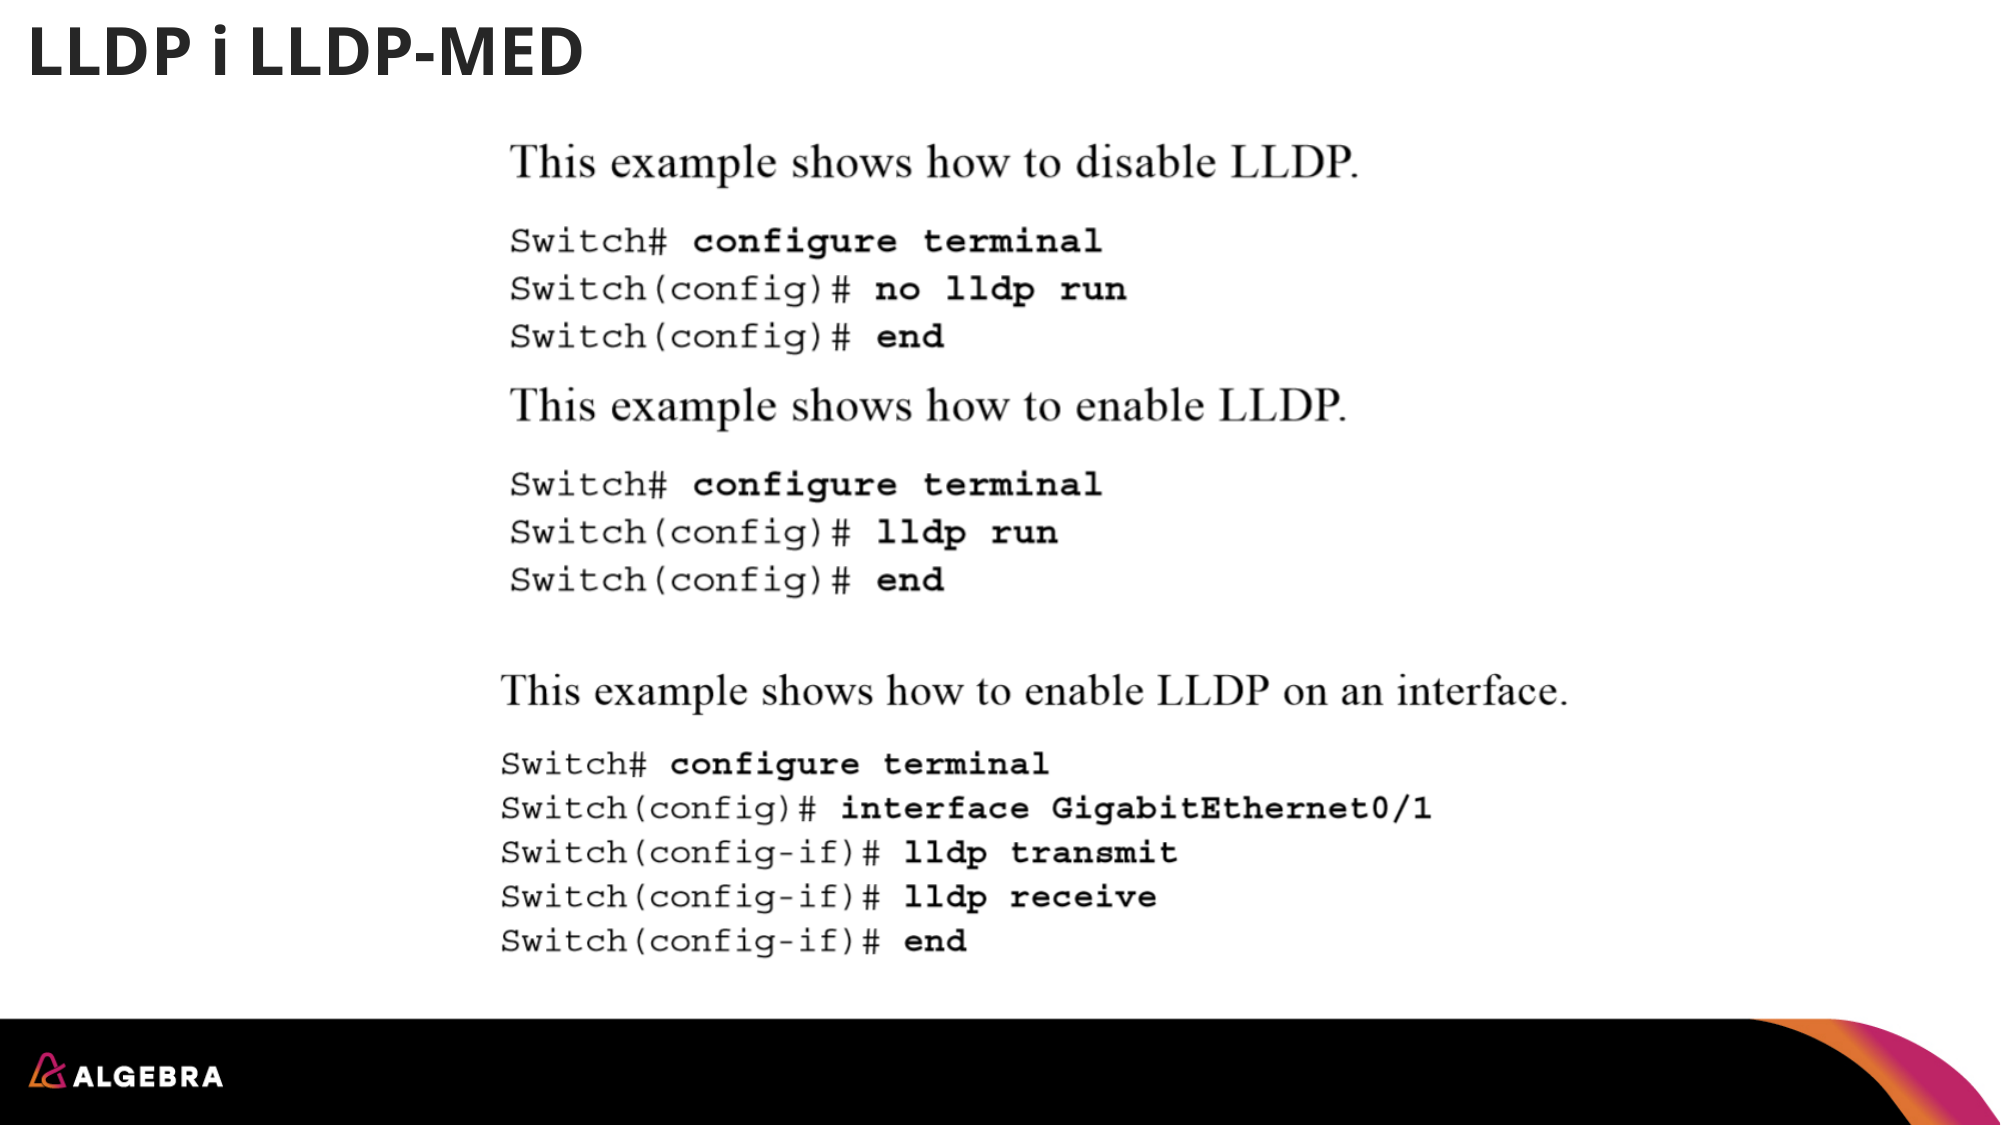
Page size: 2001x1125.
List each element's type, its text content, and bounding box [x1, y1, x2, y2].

title LLDP i LLDP-MED [11, 10, 1959, 187]
picture [0, 0, 2001, 1125]
